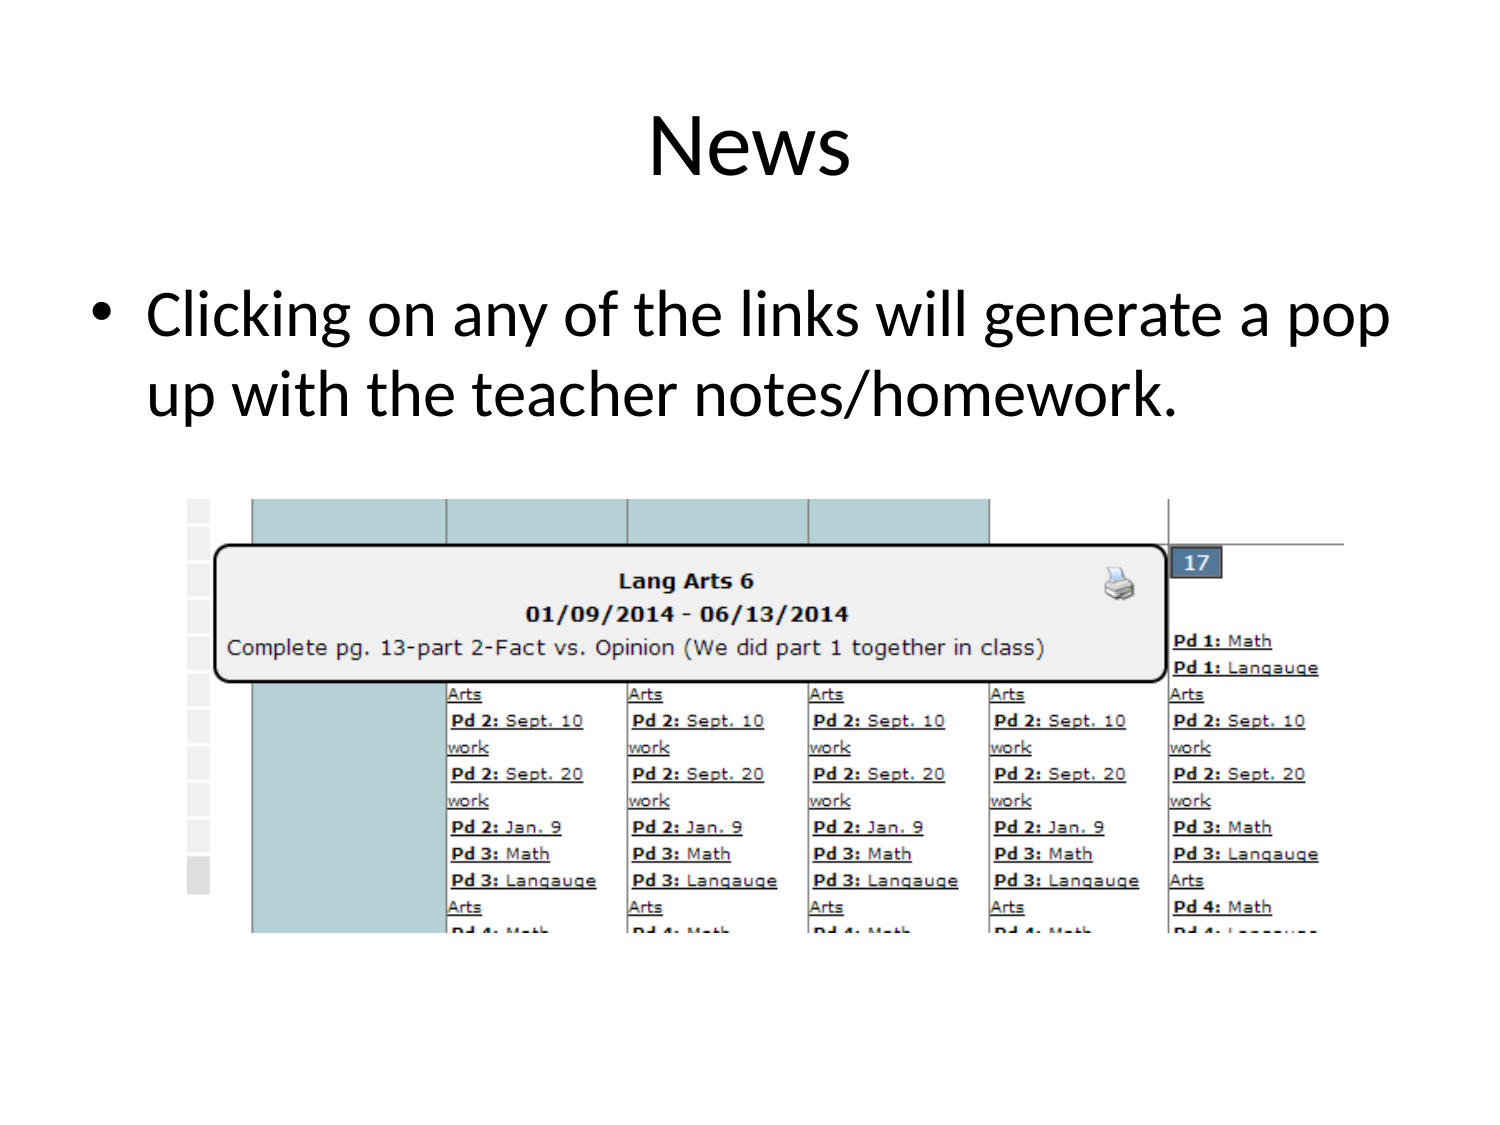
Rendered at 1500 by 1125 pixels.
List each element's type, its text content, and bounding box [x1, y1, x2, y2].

list Clicking on any of the links will generate a pop up with the teacher notes/homework. [75, 262, 1425, 1005]
title News [75, 45, 1425, 233]
picture [187, 499, 1344, 934]
